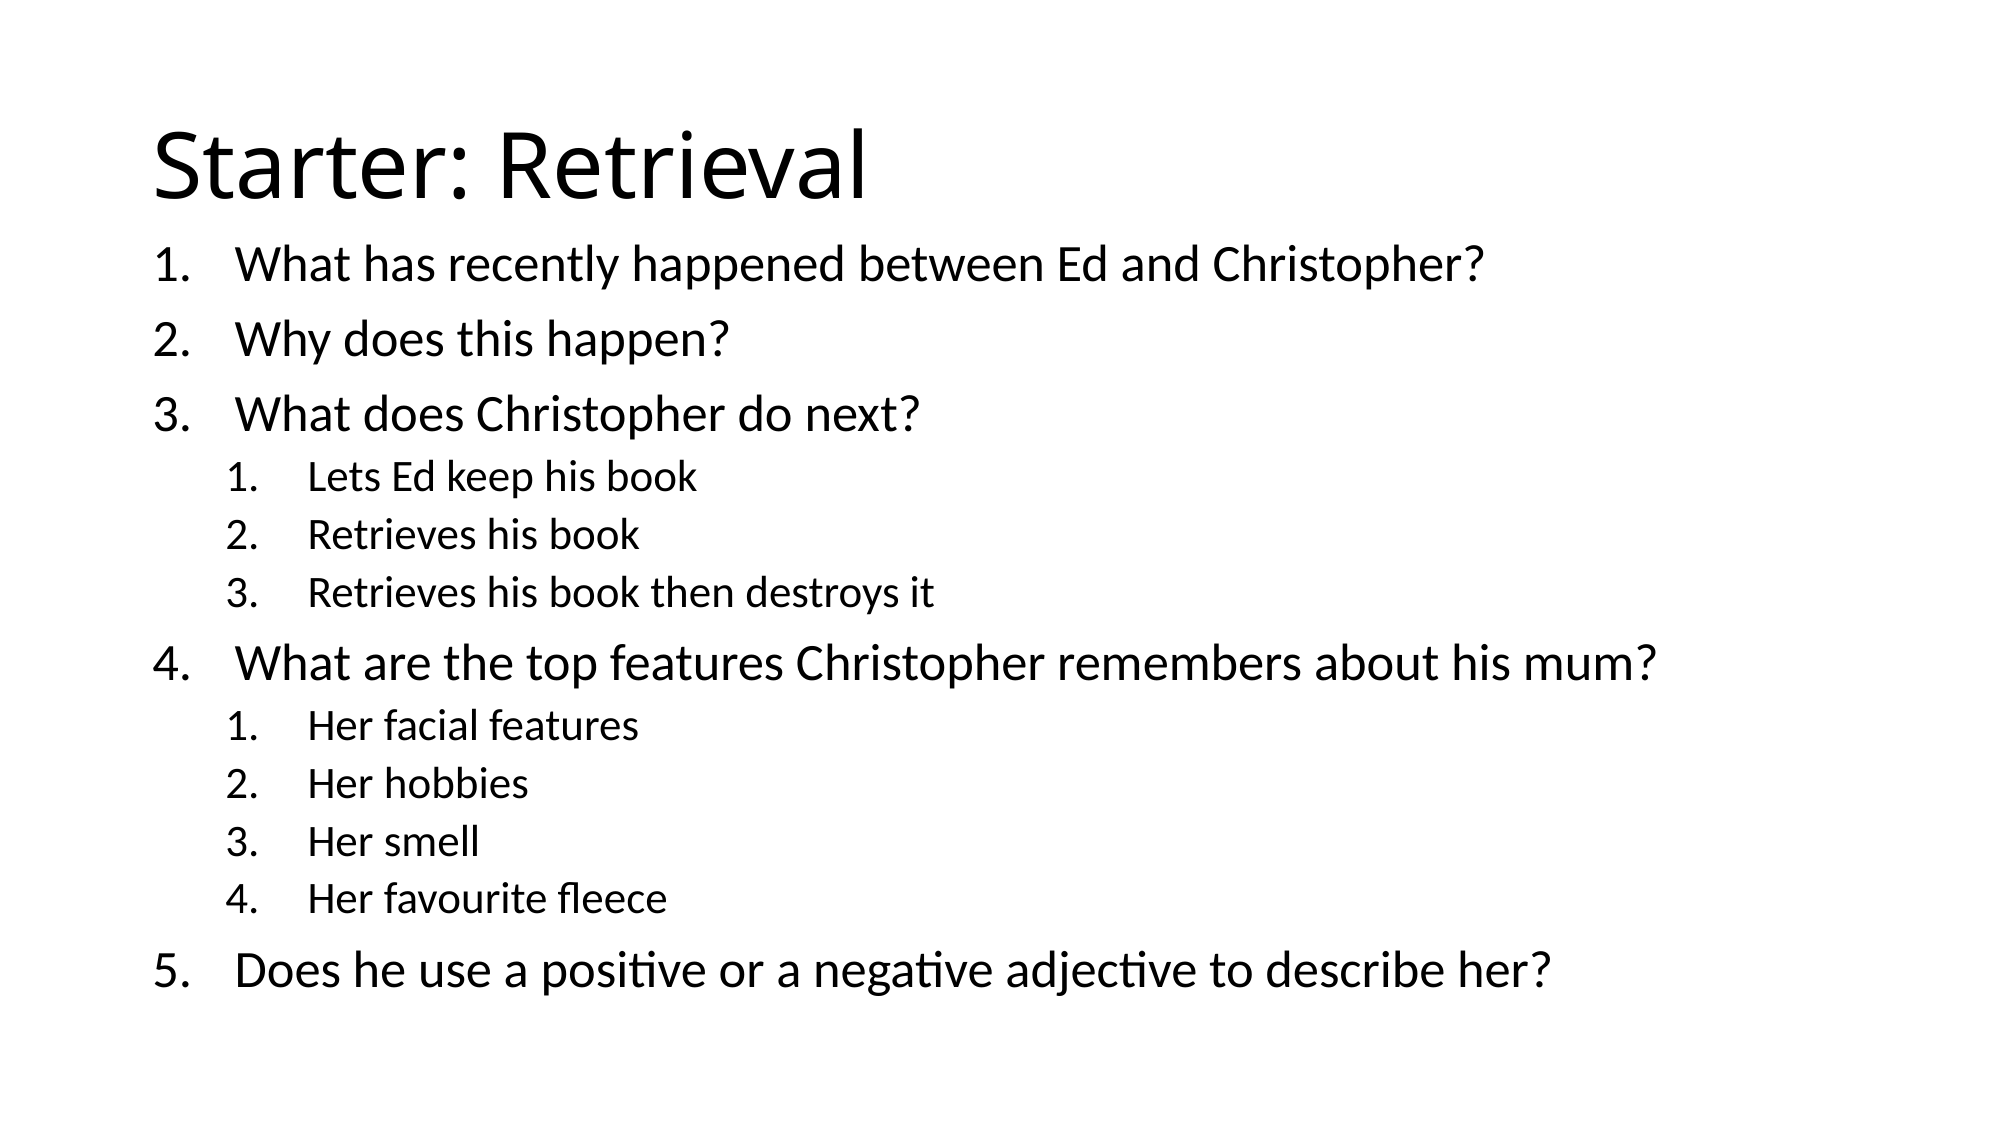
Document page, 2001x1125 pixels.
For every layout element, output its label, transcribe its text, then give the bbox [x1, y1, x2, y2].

list What has recently happened between Ed and Christopher? Why does this happen? What does Christopher do next? Lets Ed keep his book Retrieves his book Retrieves his book then destroys it What are the top features Christopher remembers about his mum? Her facial features Her hobbies Her smell Her favourite fleece Does he use a positive or a negative adjective to describe her? [137, 228, 1863, 1014]
title Starter: Retrieval [137, 59, 1863, 228]
